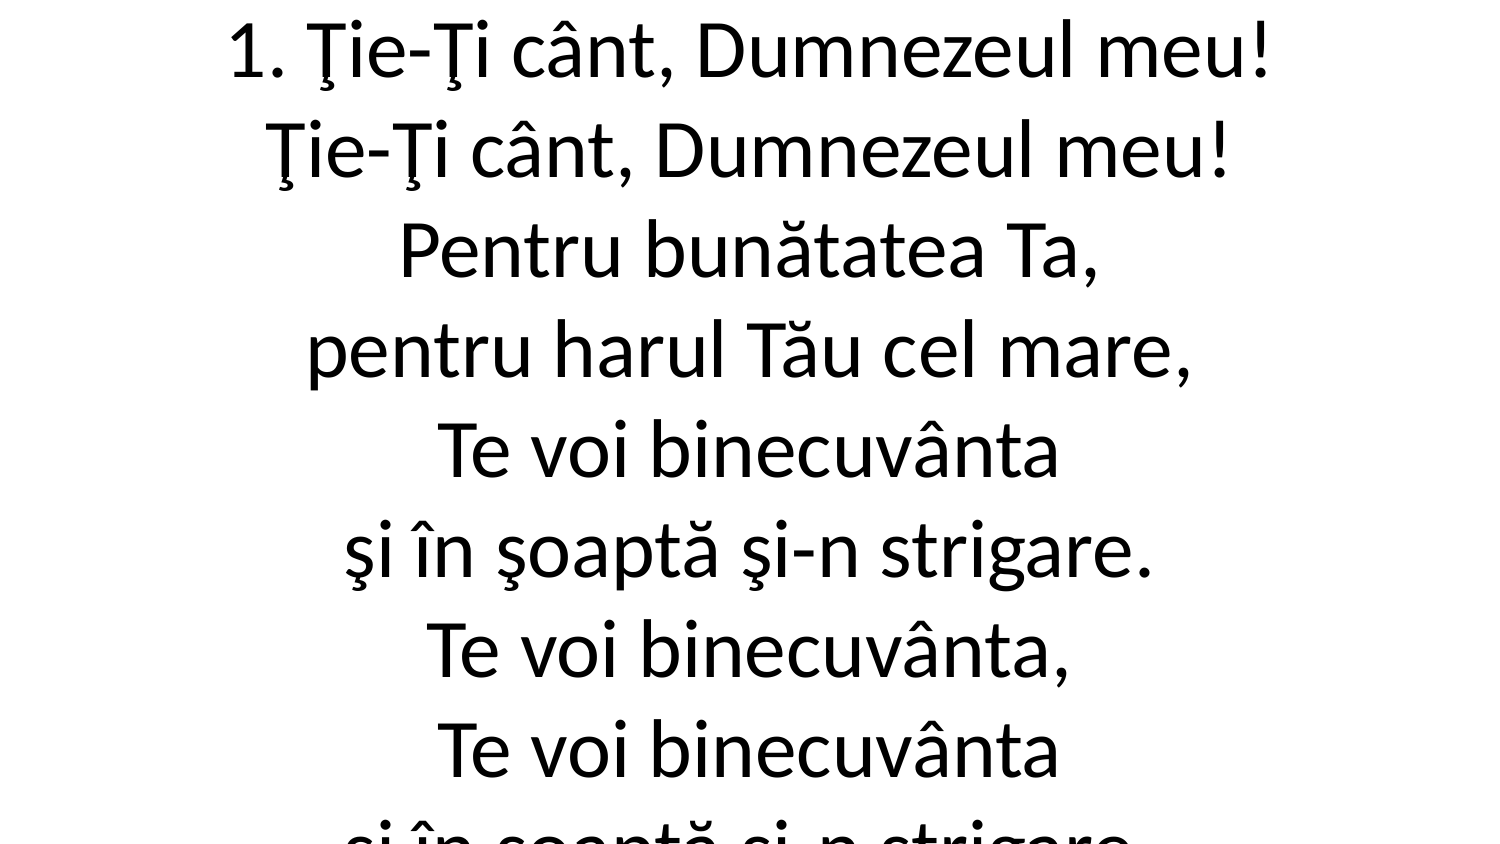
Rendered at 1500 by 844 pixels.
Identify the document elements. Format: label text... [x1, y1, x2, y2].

text_box 1. Ţie-Ţi cânt, Dumnezeul meu! Ţie-Ţi cânt, Dumnezeul meu! Pentru bunătatea Ta, pentru harul Tău cel mare, Te voi binecuvânta şi în şoaptă şi-n strigare. Te voi binecuvânta, Te voi binecuvânta şi în şoaptă şi-n strigare. [209, 0, 1290, 844]
